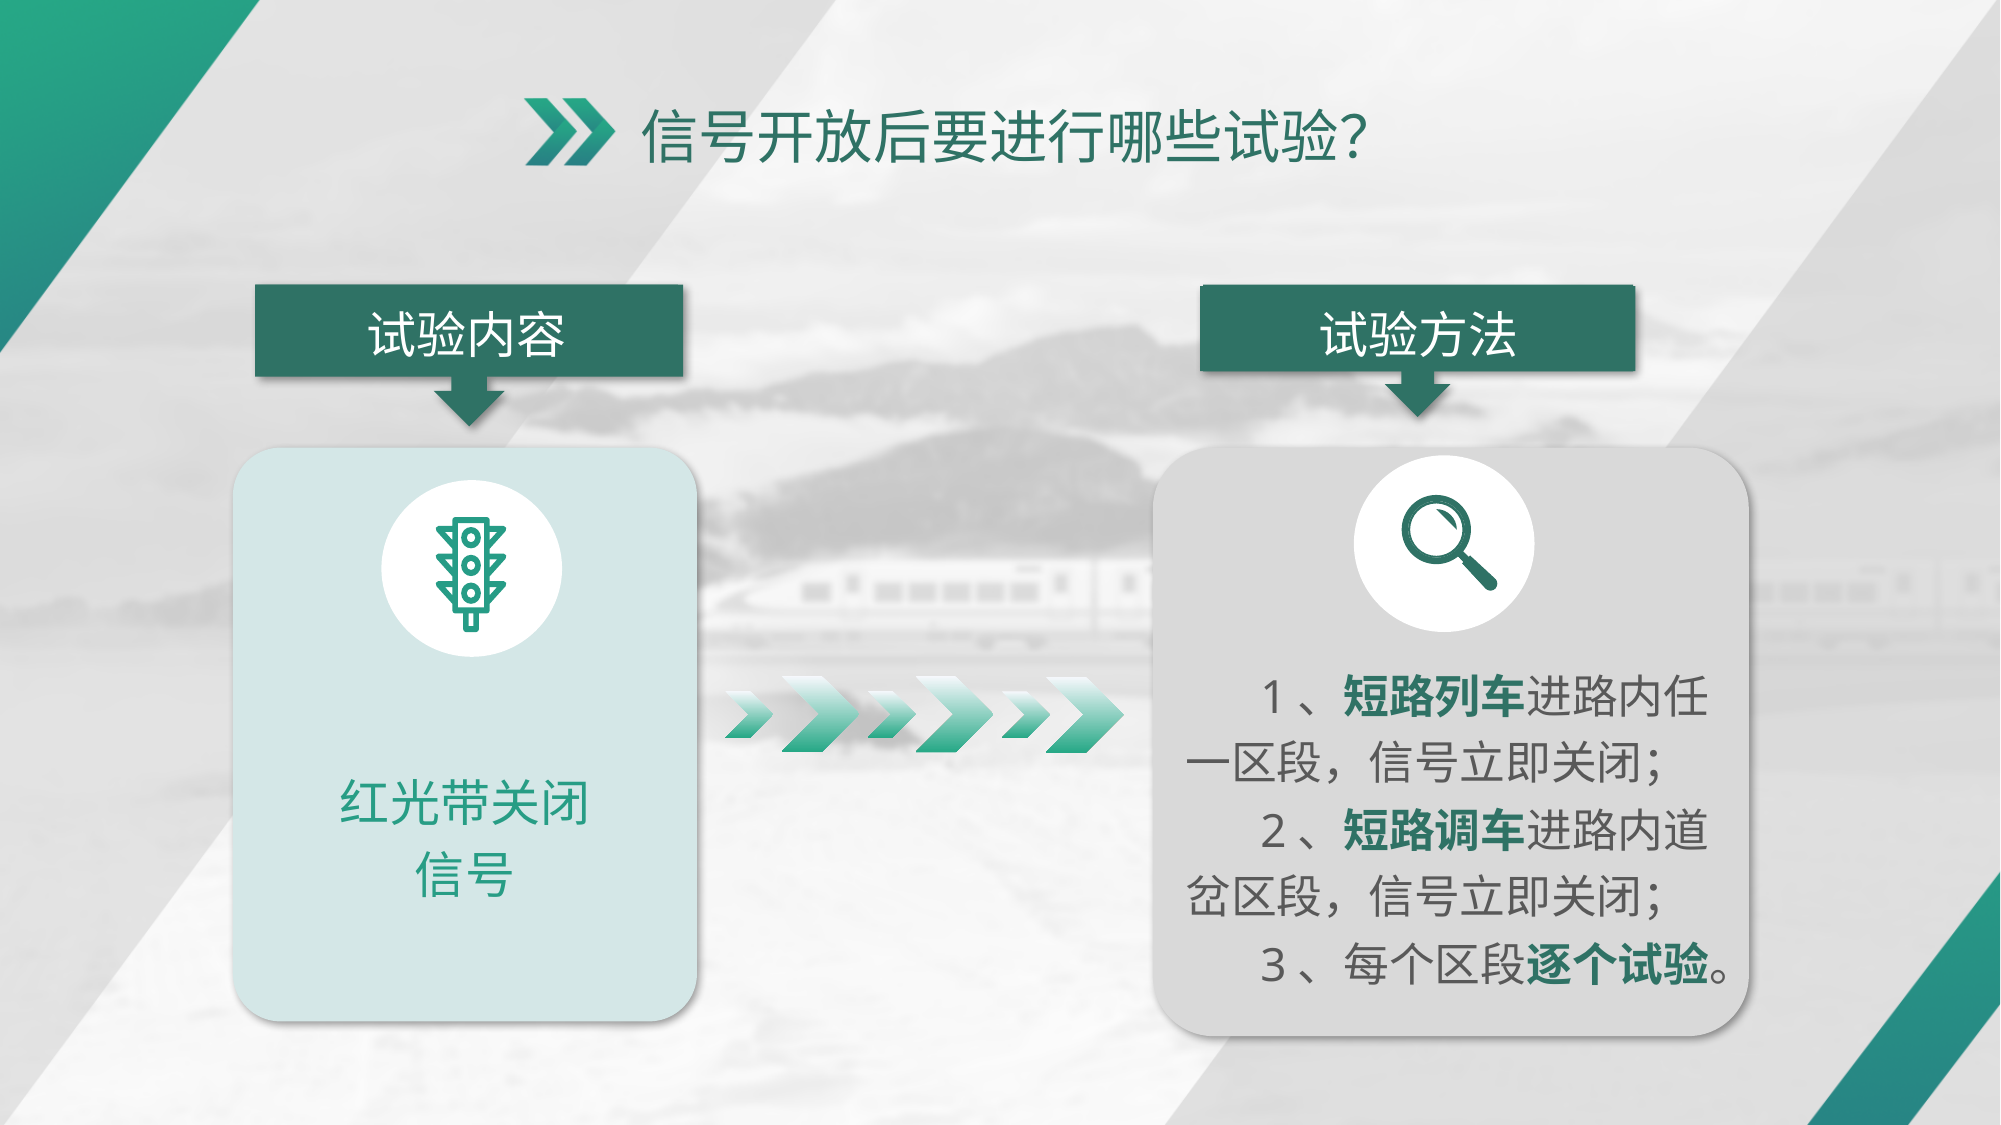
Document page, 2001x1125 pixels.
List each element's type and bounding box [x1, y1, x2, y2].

text_box [255, 284, 684, 427]
text_box [1199, 284, 1636, 417]
text_box [515, 58, 1463, 181]
text_box [1401, 494, 1498, 592]
text_box [1152, 447, 1749, 1037]
text_box [725, 675, 1124, 753]
picture [0, 0, 2001, 1125]
text_box [232, 447, 697, 1022]
